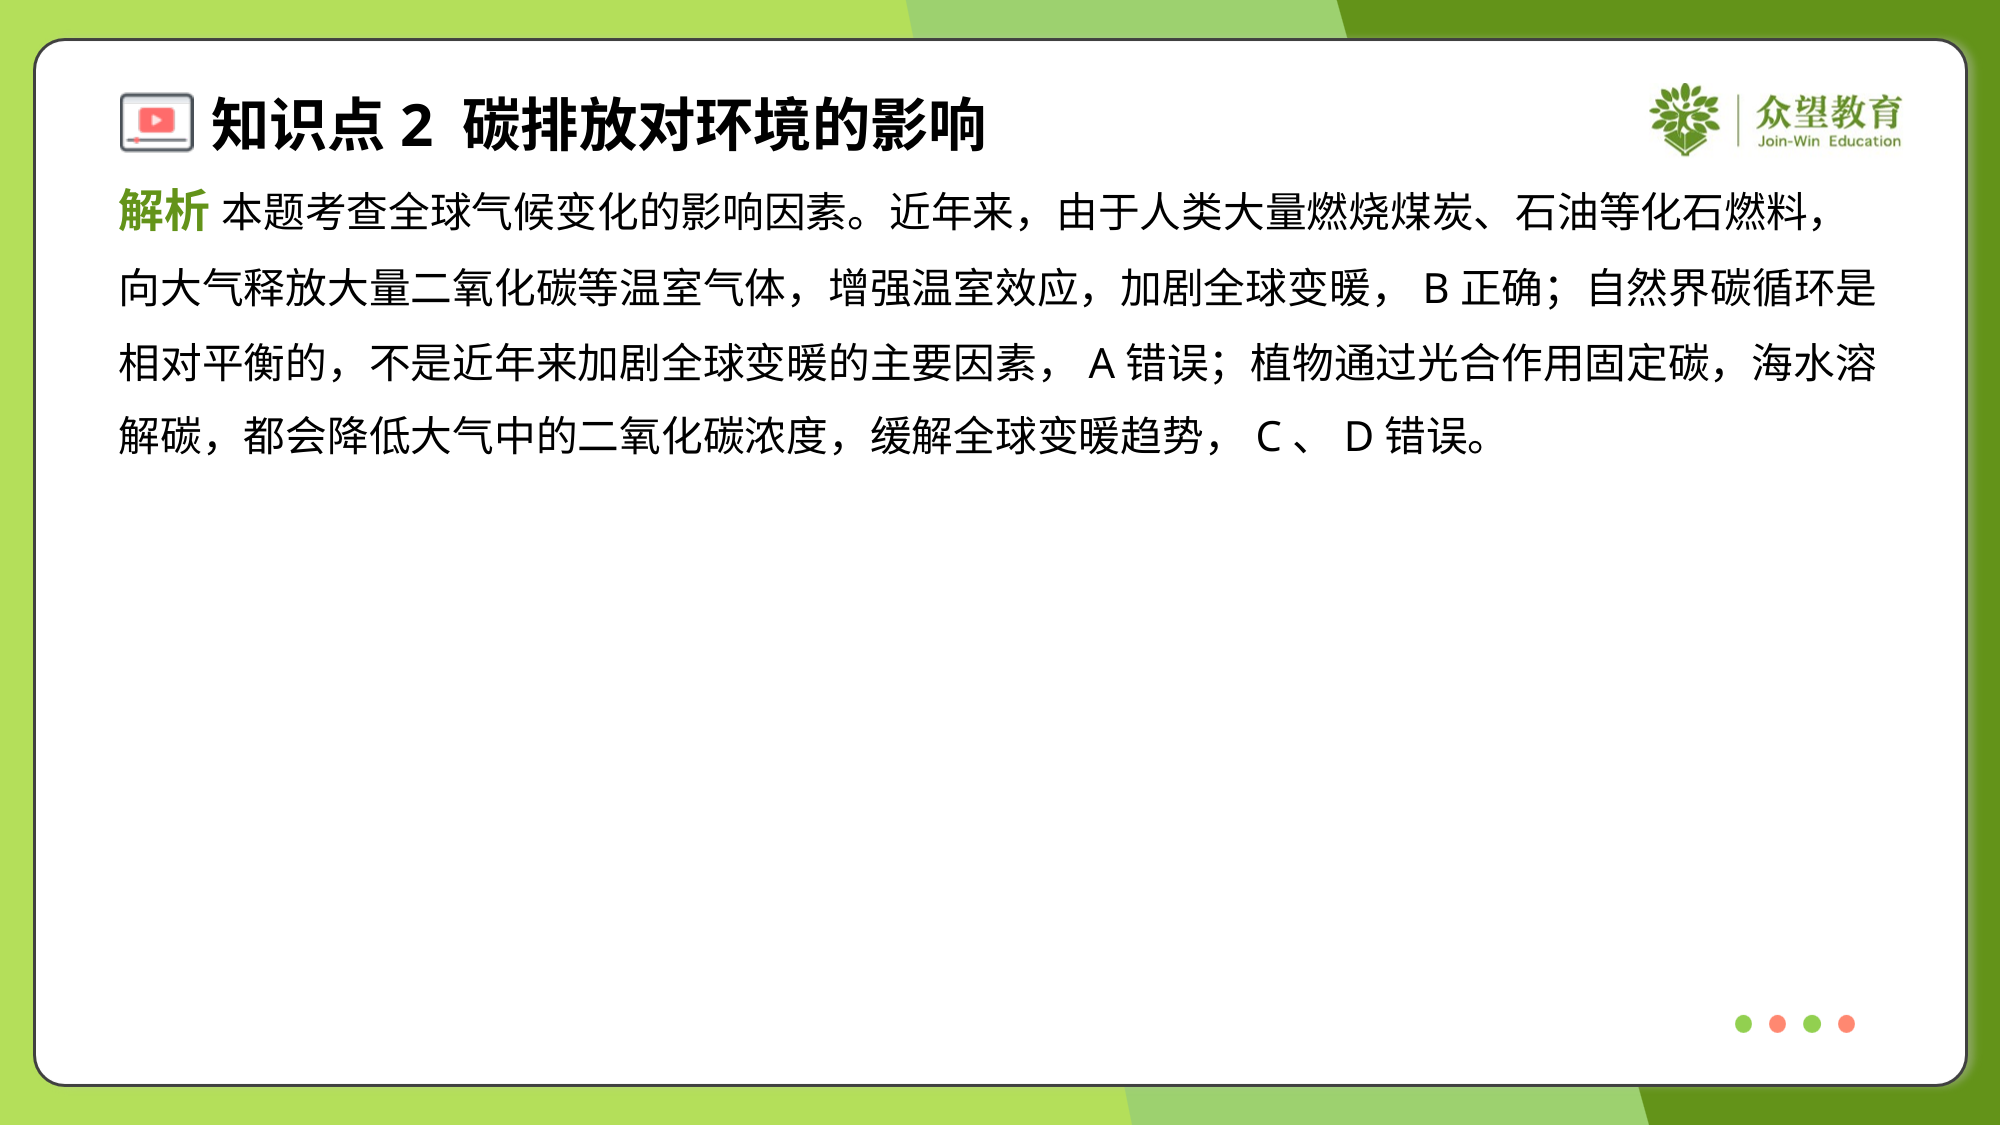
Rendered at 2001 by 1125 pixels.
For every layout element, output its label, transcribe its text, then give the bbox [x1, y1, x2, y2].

picture [0, 0, 2000, 1125]
text_box 解析 本题考查全球气候变化的影响因素。近年来，由于人类大量燃烧煤炭、石油等化石燃料， 向大气释放大量二氧化碳等温室气体，增强温室效应，加剧全球变暖，B正确；自然界碳循环是 相对平衡的，不是近年来加剧全球变暖的主要因素，A错误；植物通过光合作用固定碳，海水溶 解碳，都会降低大气中的二氧化碳浓度，缓解全球变暖趋势，C、D错误。 [118, 159, 1883, 452]
